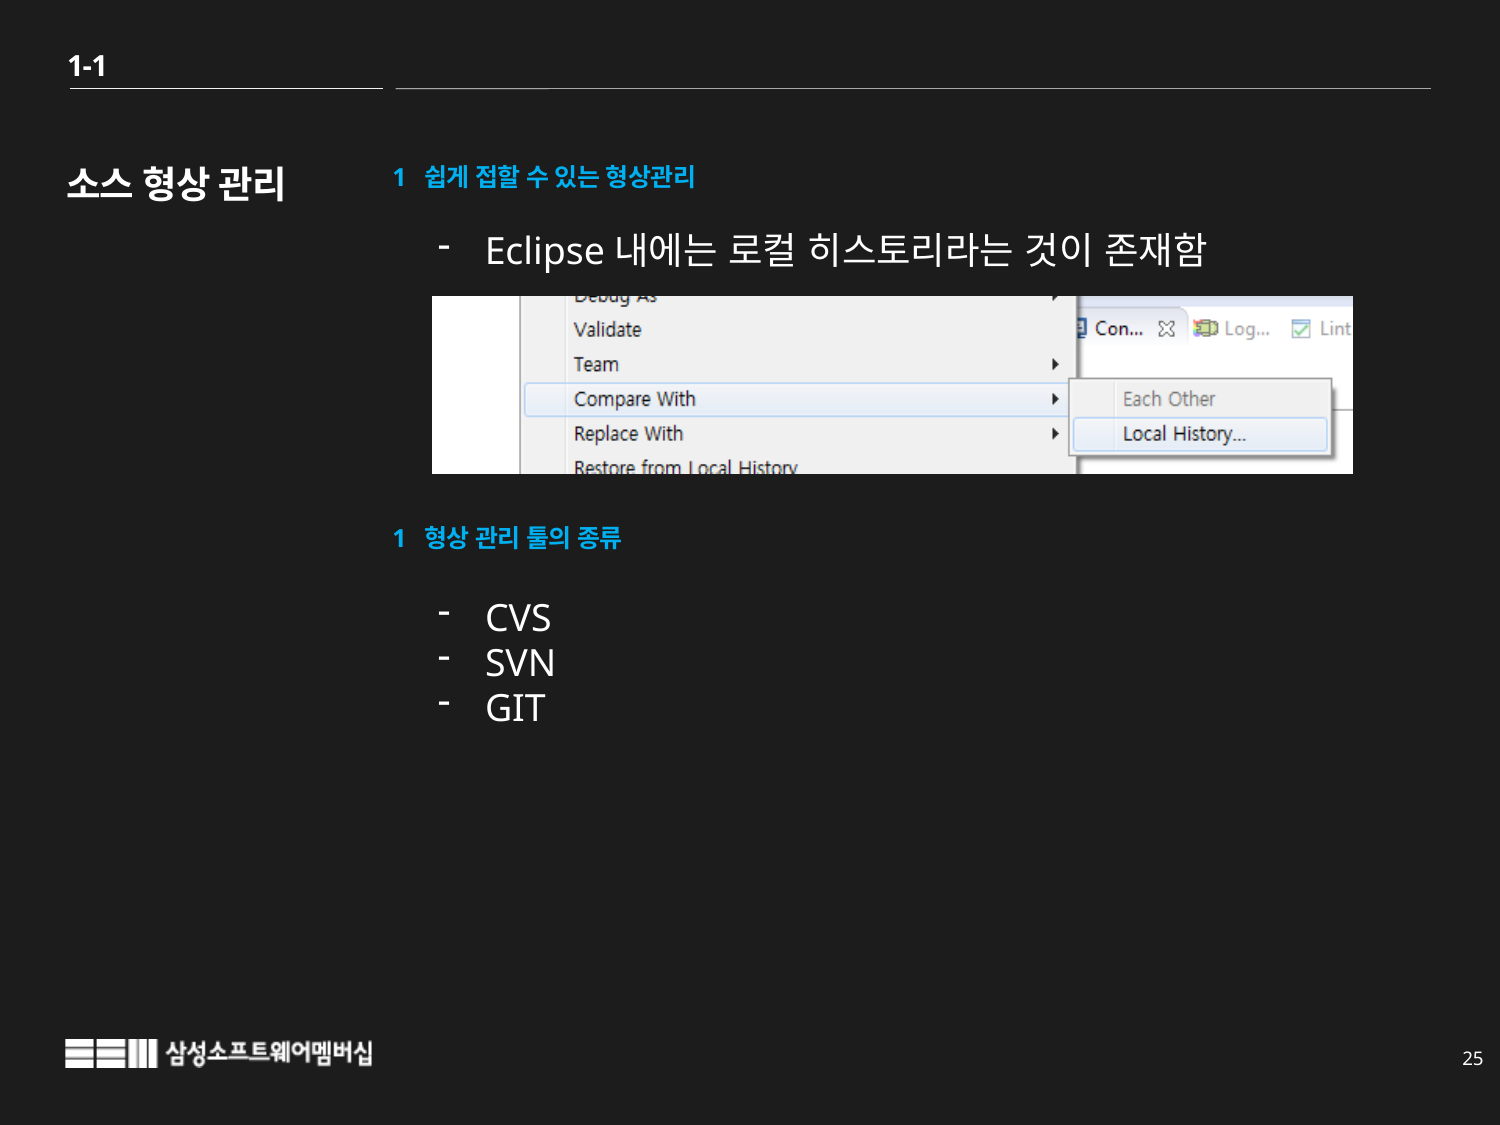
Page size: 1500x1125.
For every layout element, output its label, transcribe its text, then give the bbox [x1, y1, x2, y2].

picture [64, 1039, 375, 1068]
text_box CVS SVN GIT [423, 586, 572, 736]
text_box 25 [1377, 1039, 1499, 1080]
text_box 1 쉽게 접할 수 있는 형상관리 [377, 154, 803, 199]
text_box Eclipse내에는 로컬 히스토리라는 것이 존재함 [423, 219, 1224, 280]
text_box 1 형상 관리 툴의 종류 [377, 515, 803, 560]
picture [432, 296, 1353, 474]
text_box 1-1 [52, 39, 123, 90]
text_box 소스 형상 관리 [51, 149, 338, 214]
